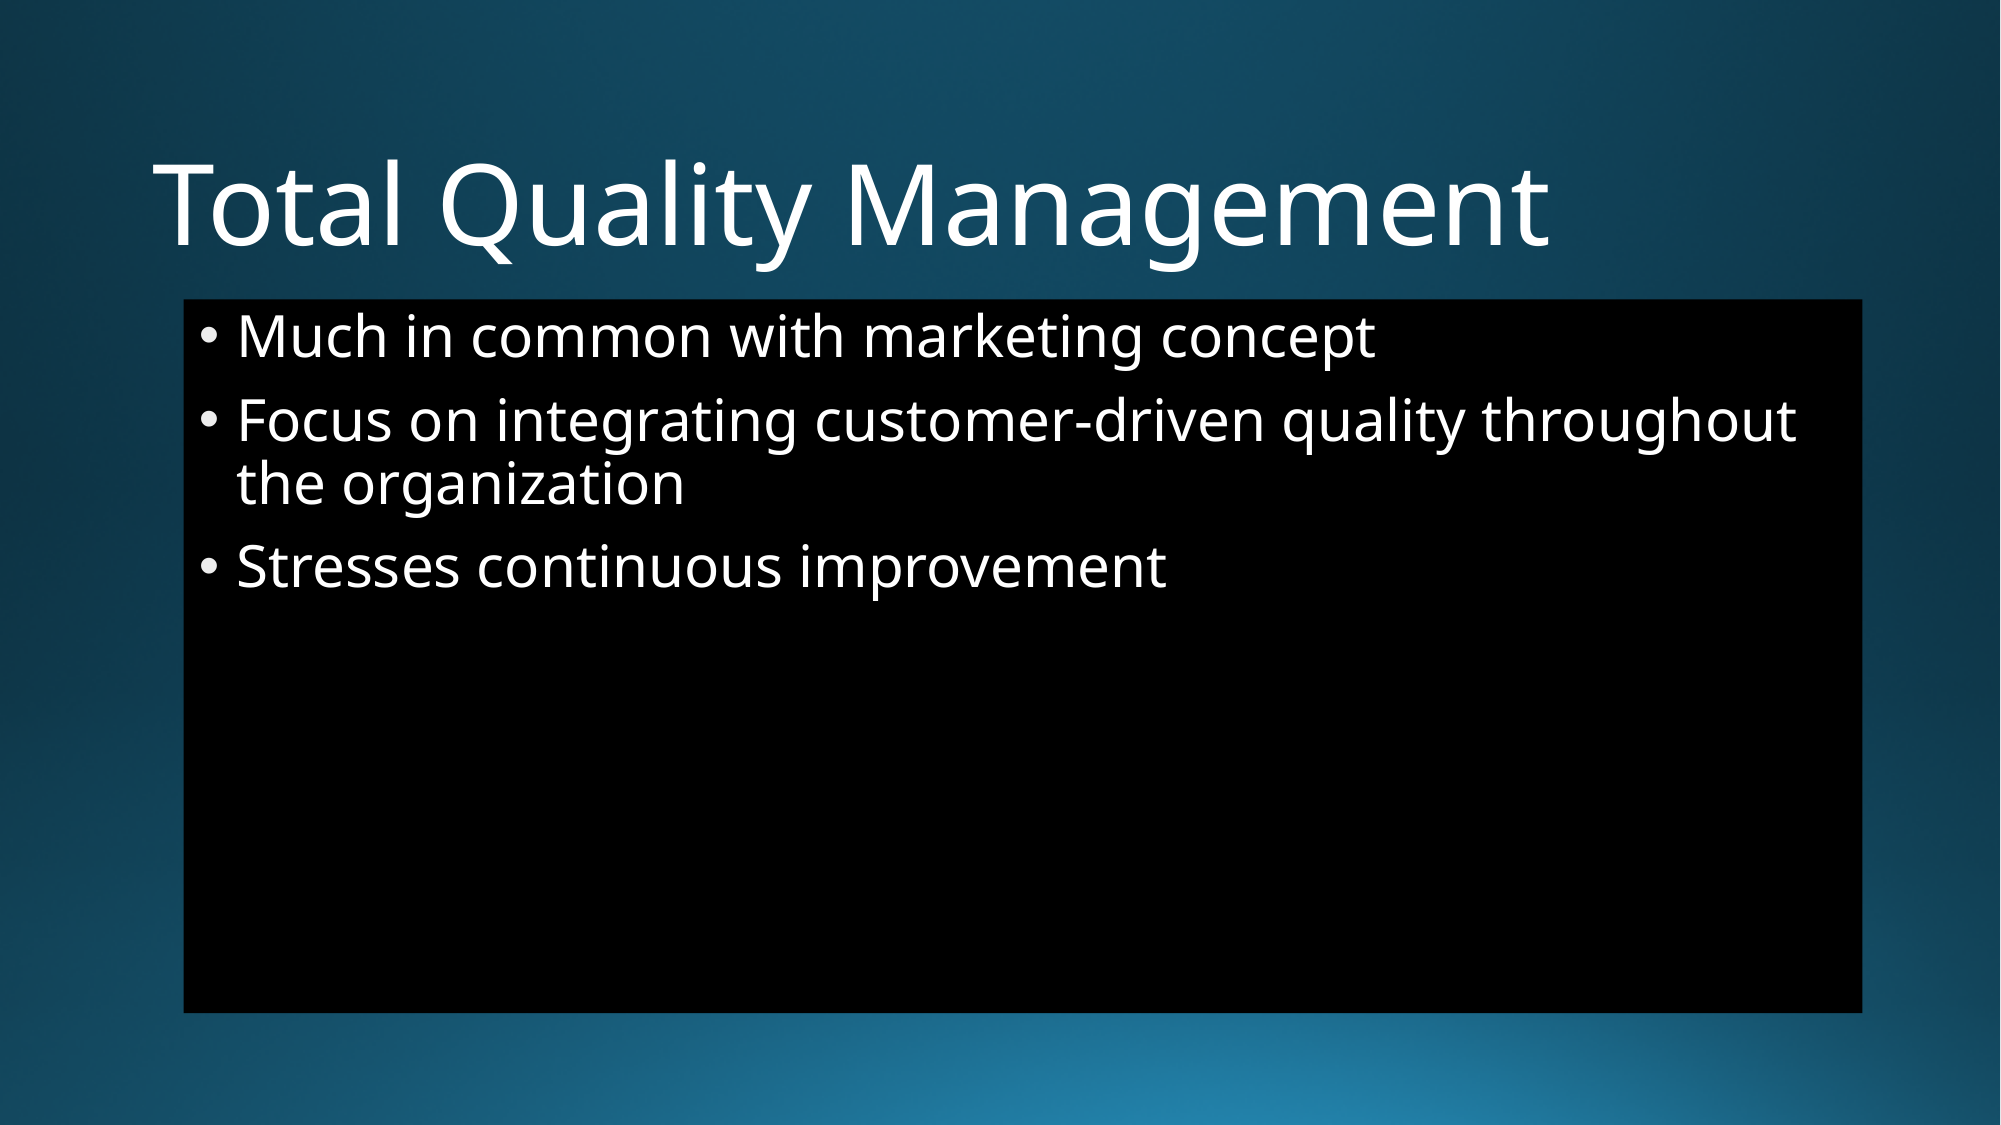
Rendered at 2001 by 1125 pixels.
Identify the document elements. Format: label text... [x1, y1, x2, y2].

picture [0, 0, 2001, 1125]
list Much in common with marketing concept Focus on integrating customer-driven quality throughout the organization. Stresses continuous improvement [183, 299, 1863, 1014]
title Total Quality Management [137, 59, 1863, 278]
